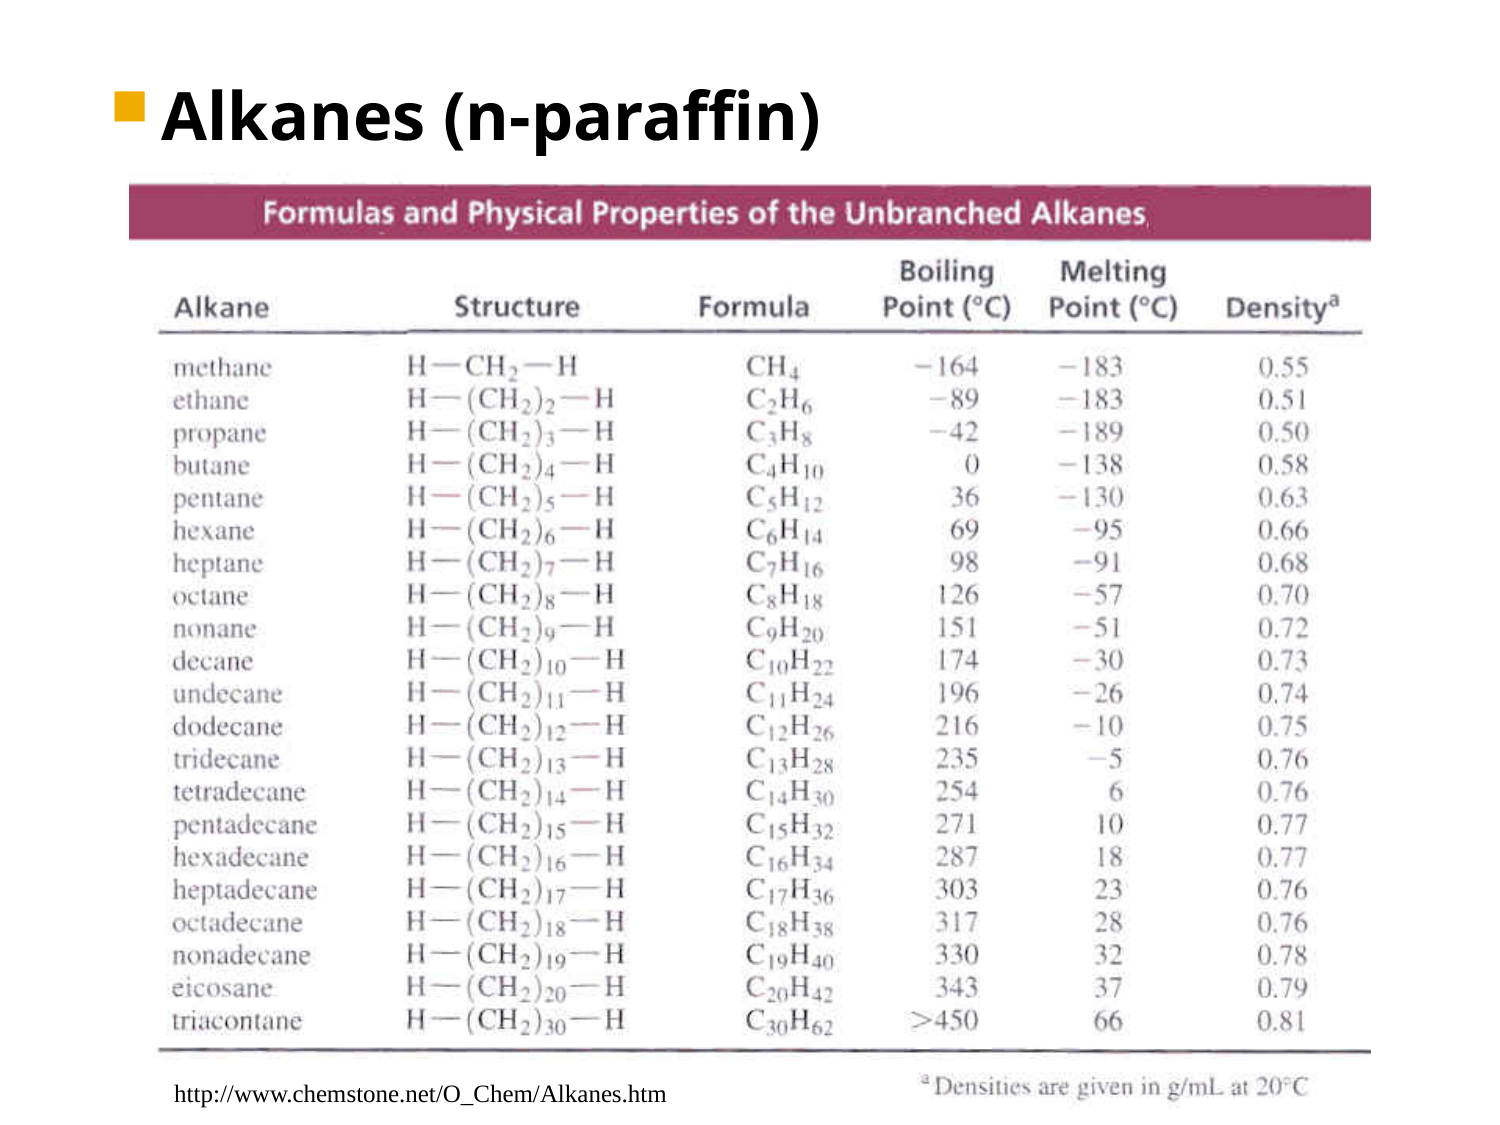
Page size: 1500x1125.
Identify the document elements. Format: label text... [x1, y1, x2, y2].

text_box Alkanes (n-paraffin) [74, 66, 1425, 1071]
picture [129, 172, 1371, 1109]
